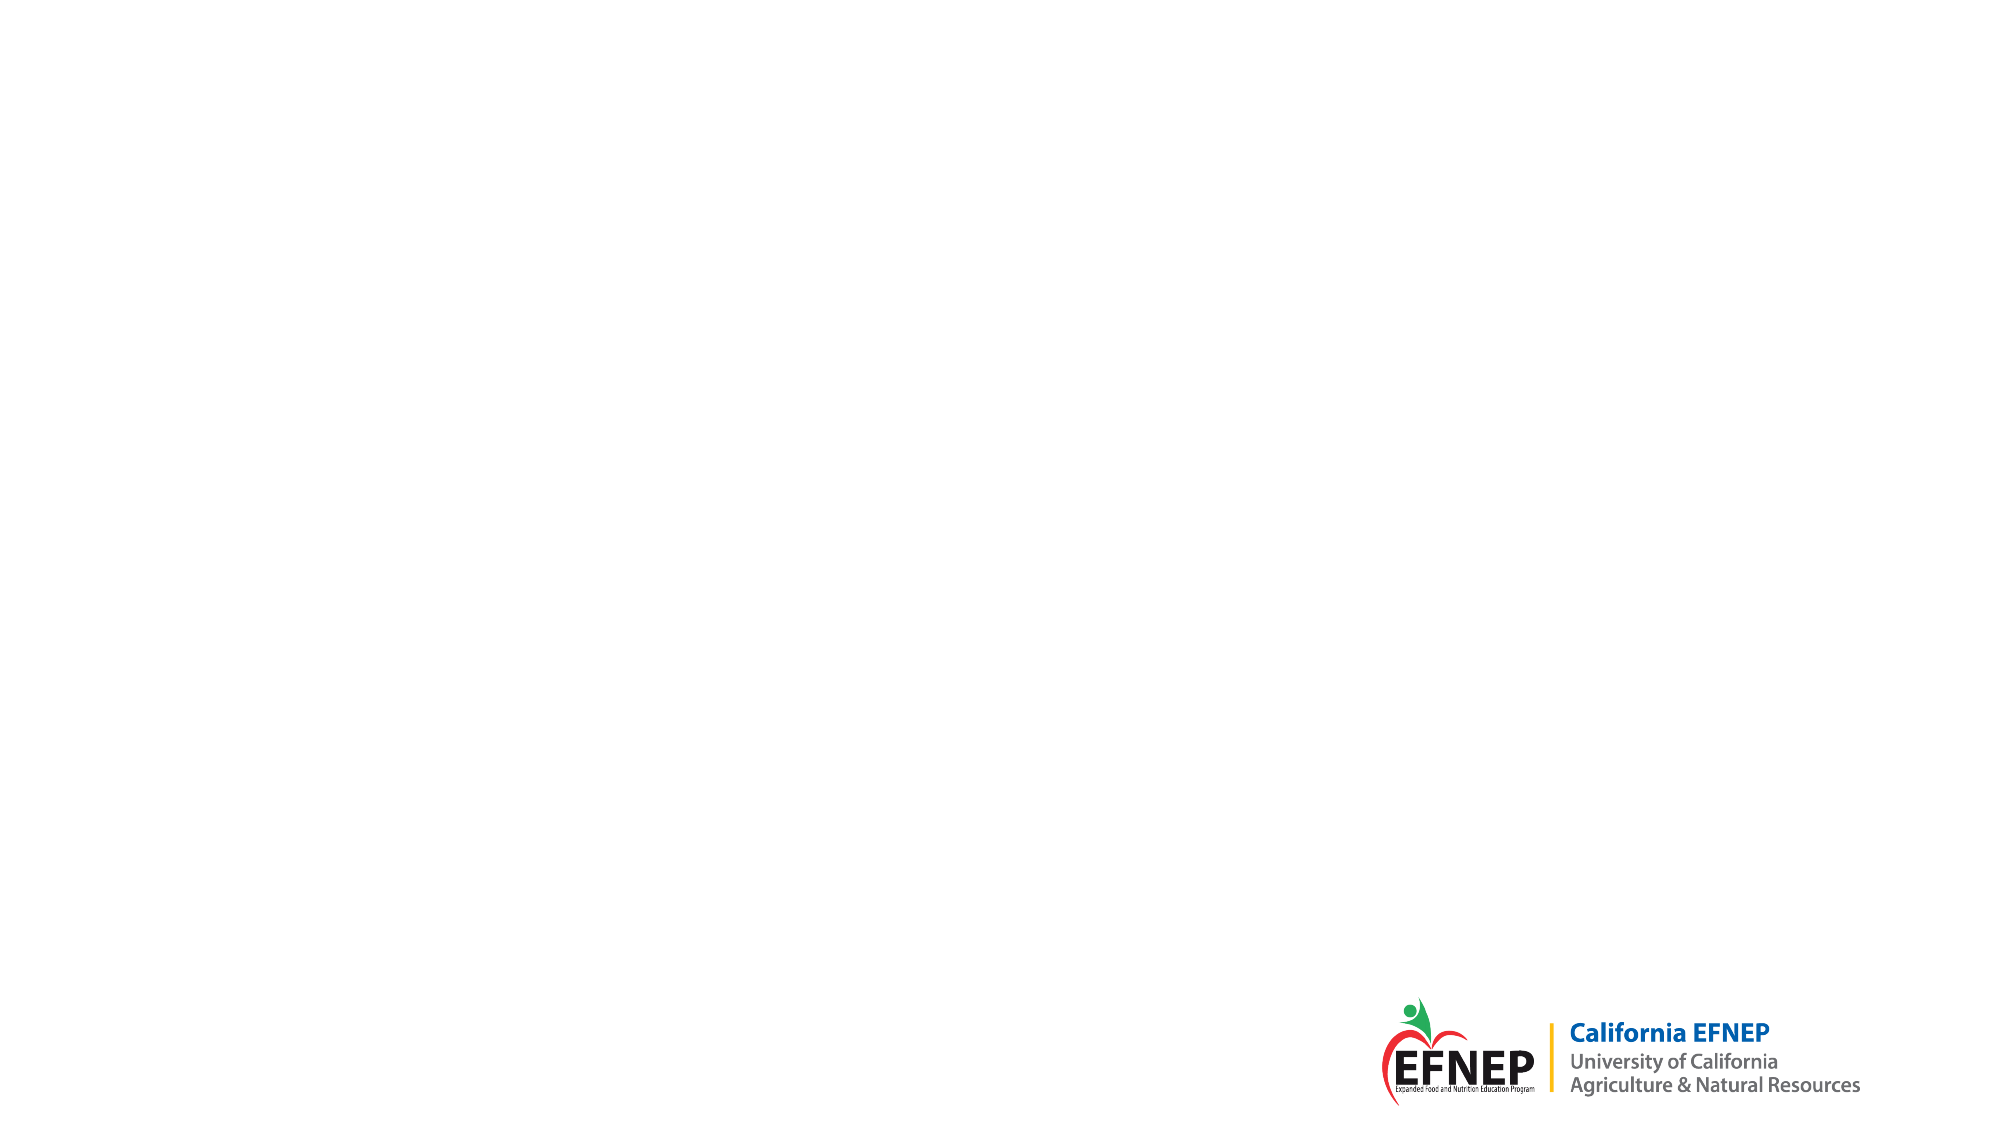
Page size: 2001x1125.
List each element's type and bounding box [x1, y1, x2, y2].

picture [1127, 32, 1969, 1122]
